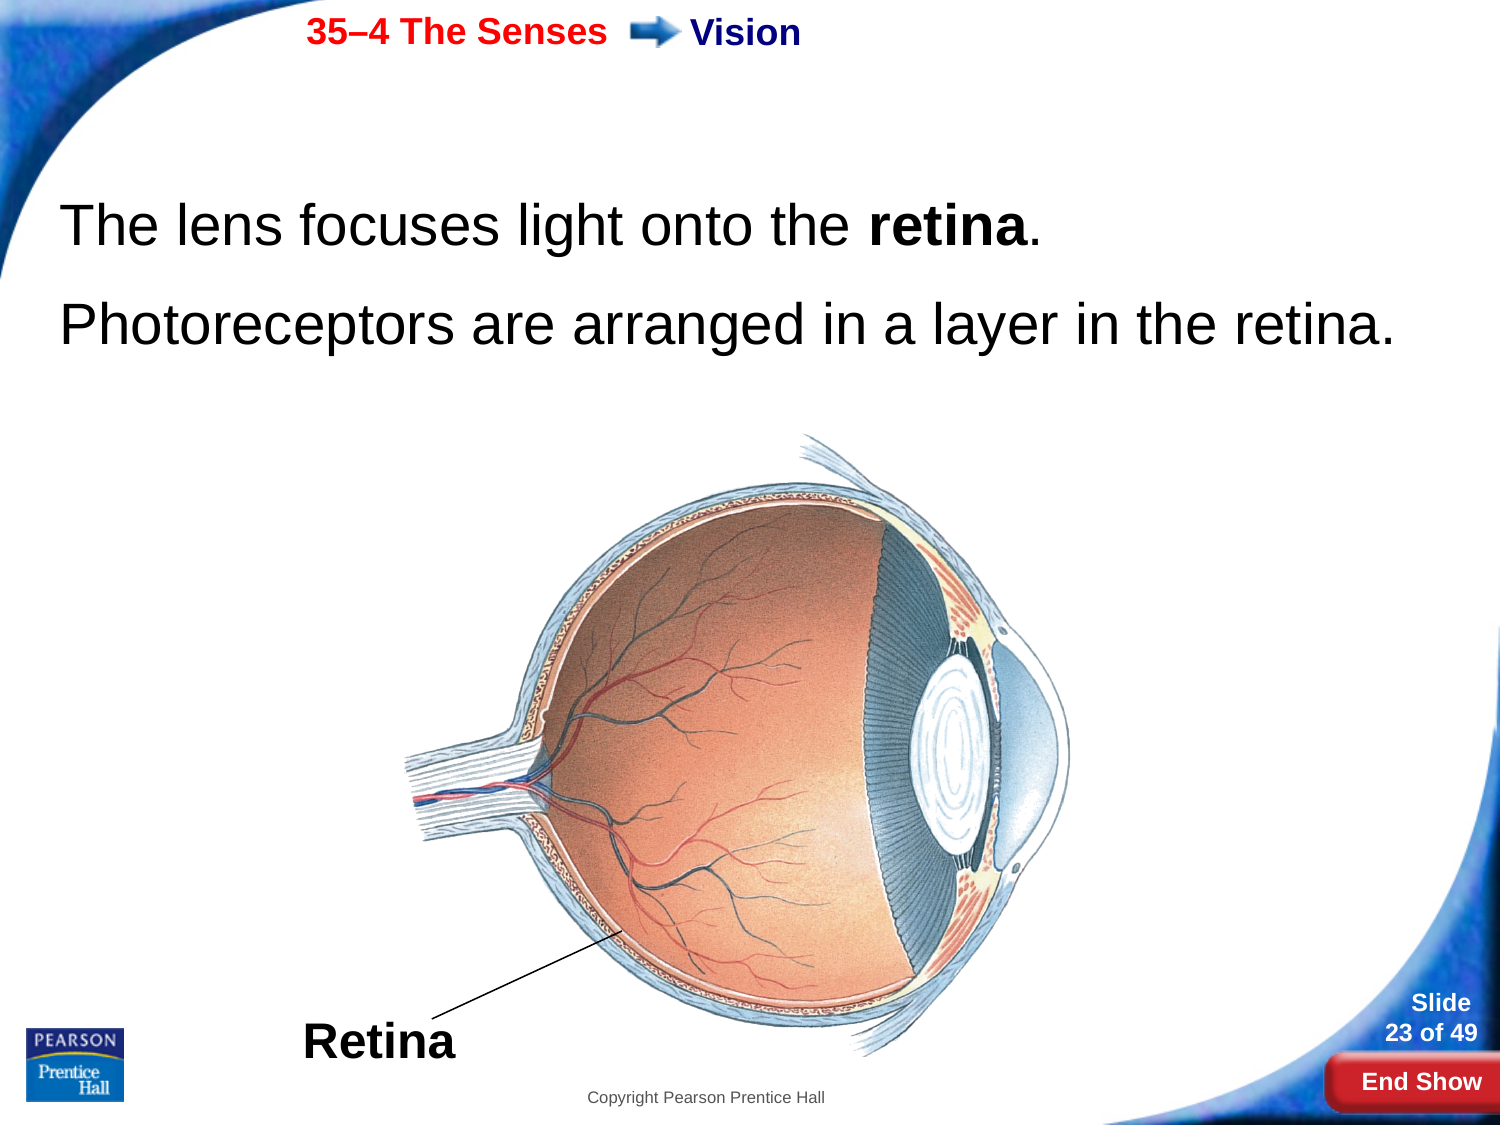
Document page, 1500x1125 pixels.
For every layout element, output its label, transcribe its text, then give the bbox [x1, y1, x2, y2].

footer Copyright Pearson Prentice Hall [468, 1078, 945, 1105]
list The lens focuses light onto the retina. Photoreceptors are arranged in a layer in the retina. [44, 179, 1463, 976]
text_box Retina [287, 1000, 483, 1076]
picture [0, 0, 1500, 1125]
title Vision [674, 0, 1344, 76]
